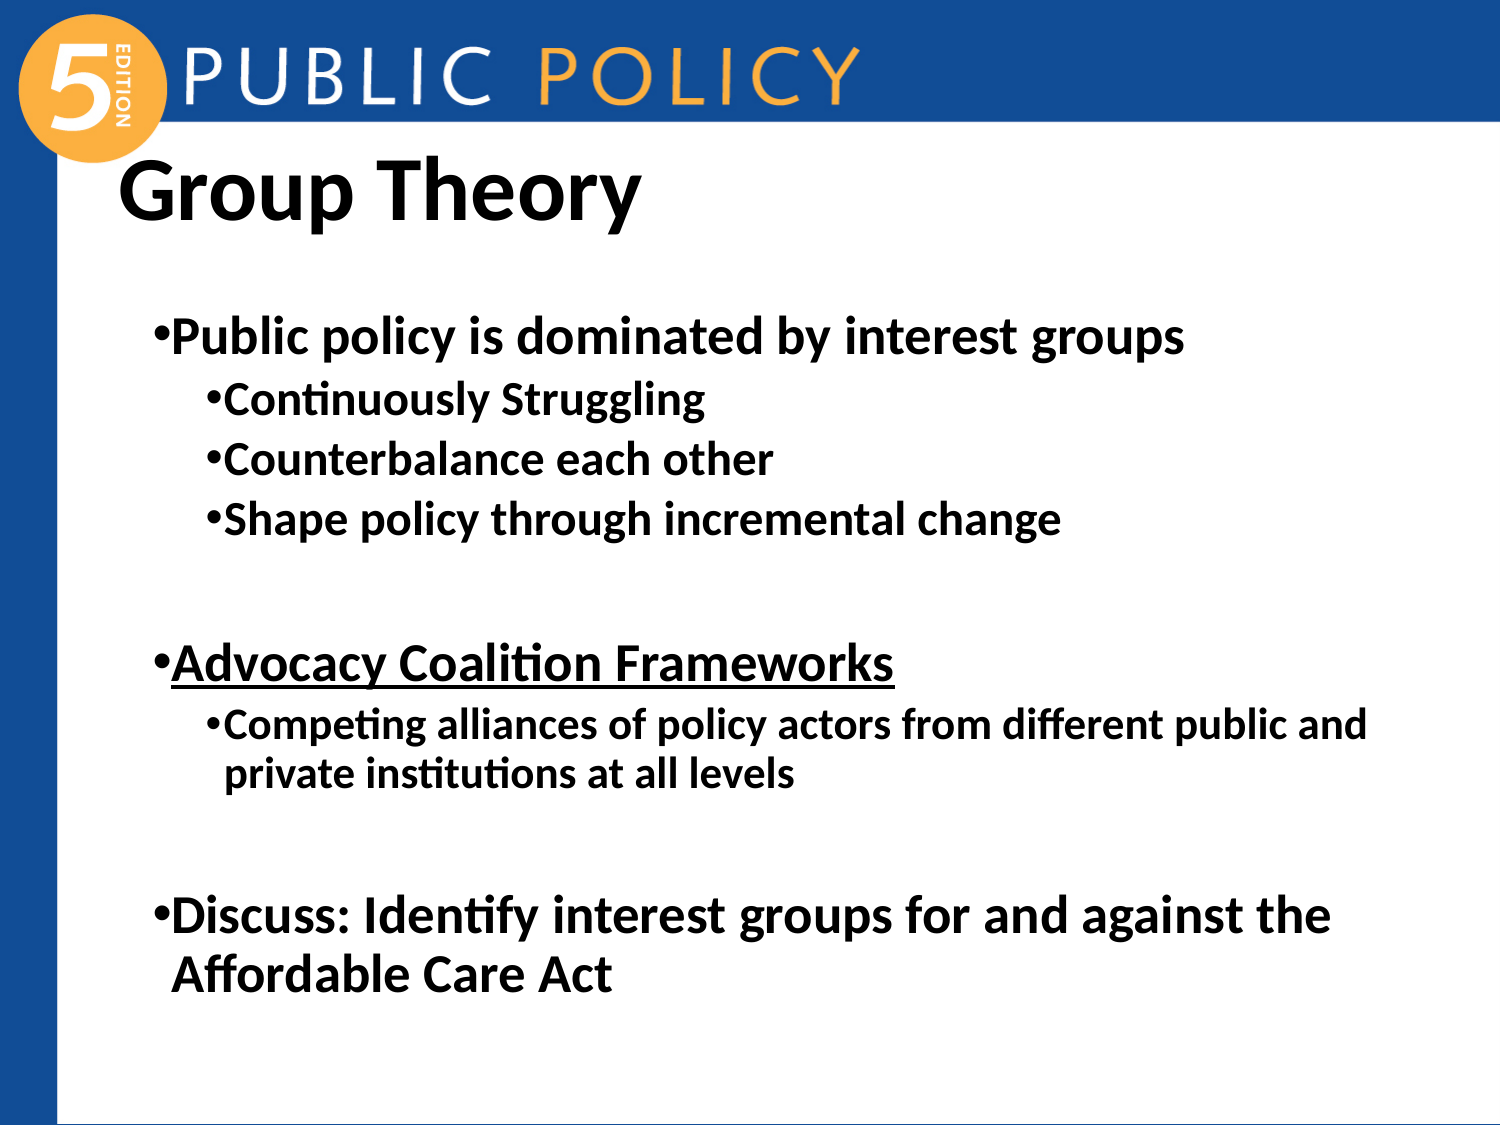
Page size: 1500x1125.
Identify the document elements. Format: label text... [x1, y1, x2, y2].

list Public policy is dominated by interest groups Continuously Struggling Counterbalance each other Shape policy through incremental change Advocacy Coalition Frameworks Competing alliances of policy actors from different public and private institutions at all levels Discuss: Identify interest groups for and against the Affordable Care Act [137, 299, 1397, 1014]
title Group Theory [103, 82, 1397, 300]
picture [0, 0, 1500, 1125]
